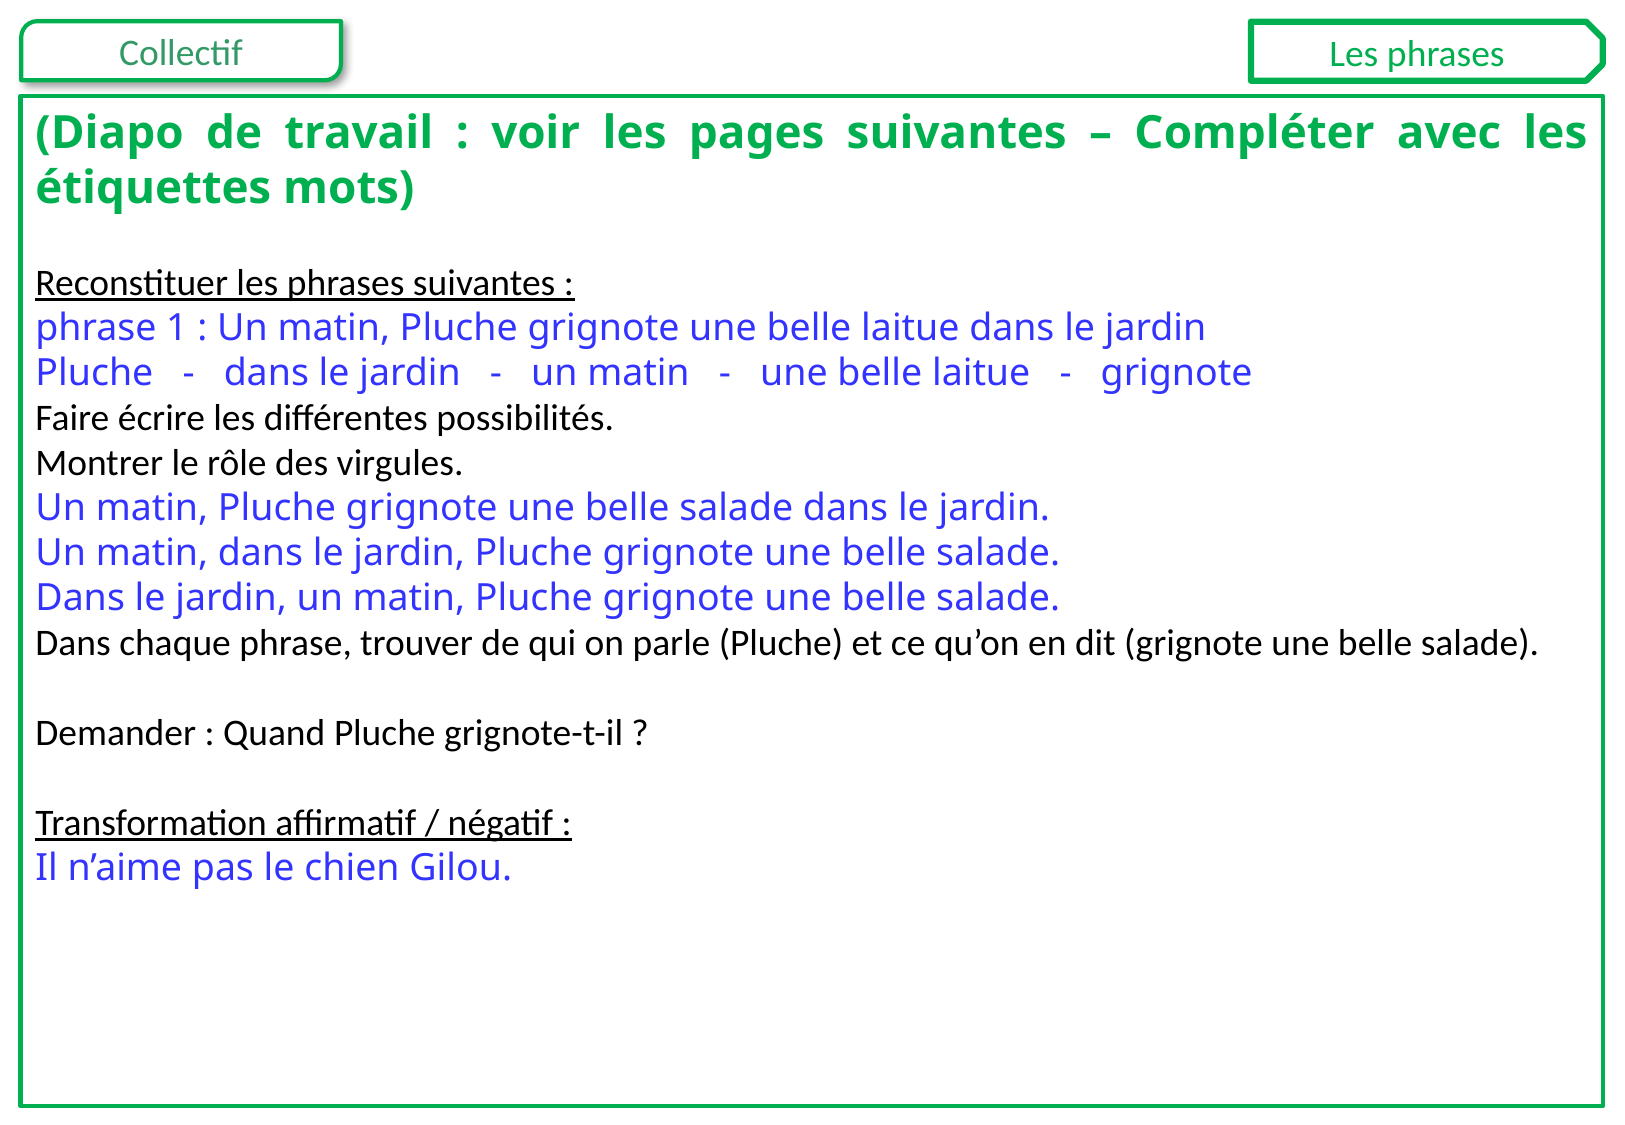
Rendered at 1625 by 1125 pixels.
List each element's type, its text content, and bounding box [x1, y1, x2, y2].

list (Diapo de travail : voir les pages suivantes – Compléter avec les étiquettes mots) Reconstituer les phrases suivantes : phrase 1 : Un matin, Pluche grignote une belle laitue dans le jardin Pluche - dans le jardin - un matin - une belle laitue - grignote Faire écrire les différentes possibilités. Montrer le rôle des virgules. Un matin, Pluche grignote une belle salade dans le jardin. Un matin, dans le jardin, Pluche grignote une belle salade. Dans le jardin, un matin, Pluche grignote une belle salade. Dans chaque phrase, trouver de qui on parle (Pluche) et ce qu’on en dit (grignote une belle salade). Demander : Quand Pluche grignote-t-il ? Transformation affirmatif / négatif : Il n’aime pas le chien Gilou. [18, 94, 1605, 1108]
list Les phrases [1250, 21, 1584, 81]
